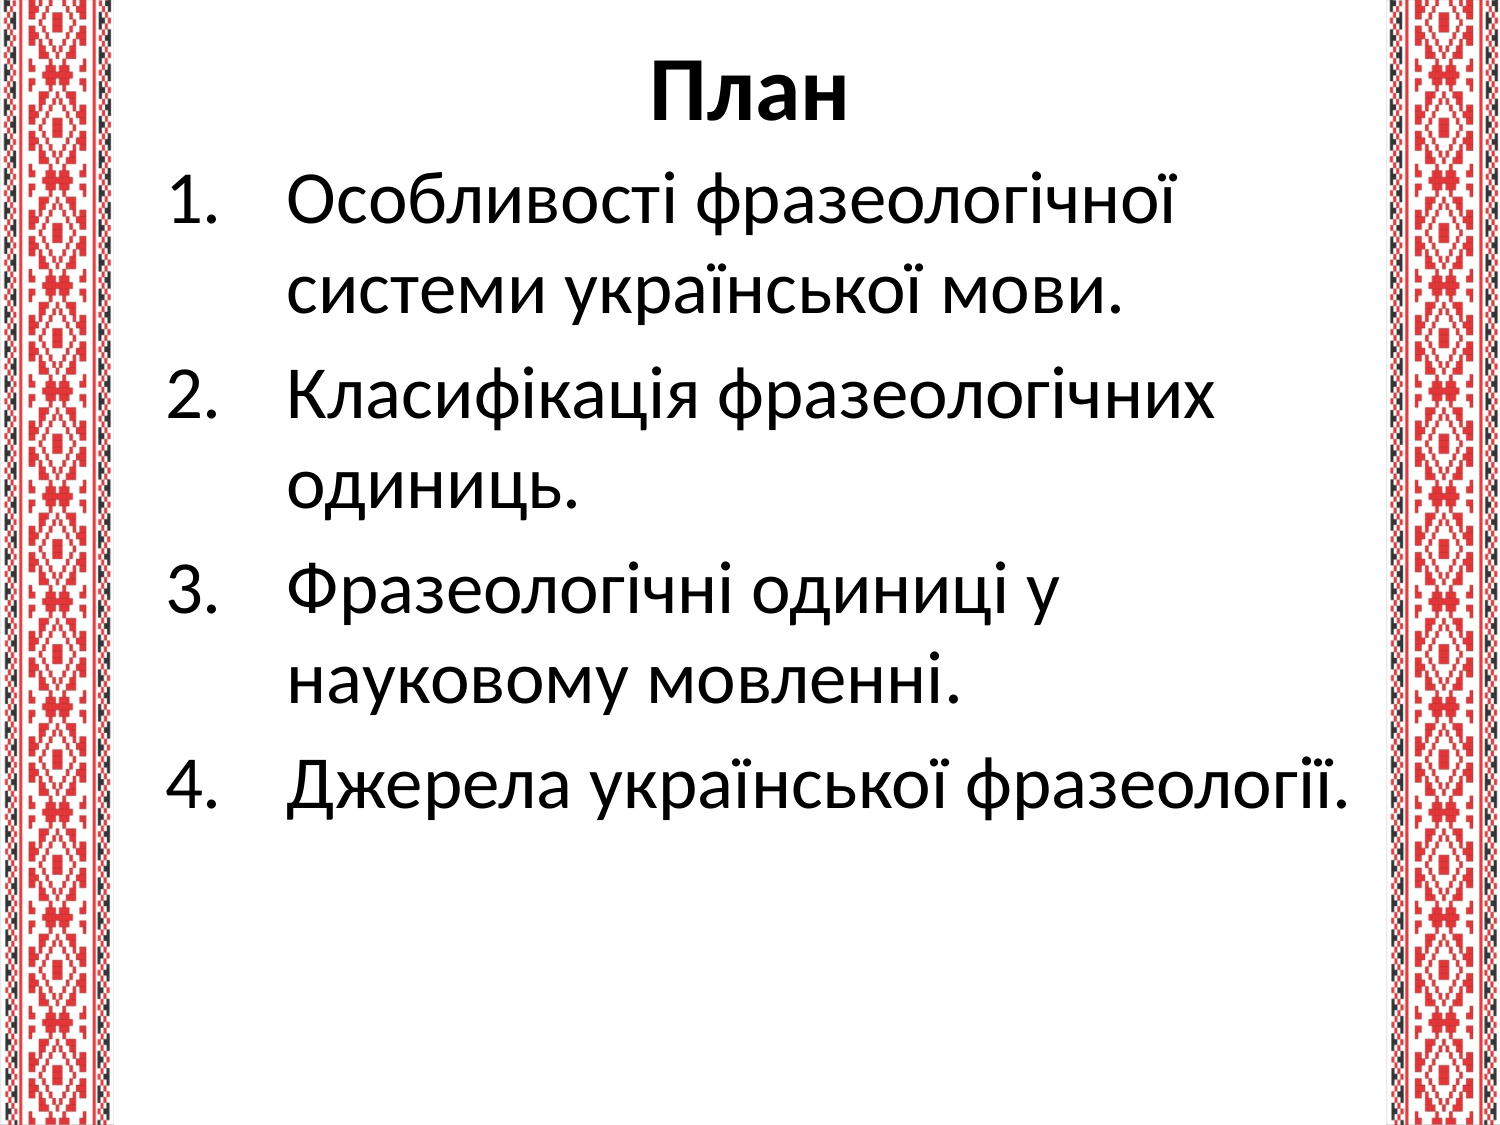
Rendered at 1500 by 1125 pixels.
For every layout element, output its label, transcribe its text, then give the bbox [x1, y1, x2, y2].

title План [114, 45, 1386, 140]
list Особливості фразеологічної системи української мови. Класифікація фразеологічних одиниць. Фразеологічні одиниці у науковому мовленні. Джерела української фразеології. [114, 140, 1386, 1005]
picture [880, 1, 1500, 1124]
picture [0, 1, 620, 1124]
